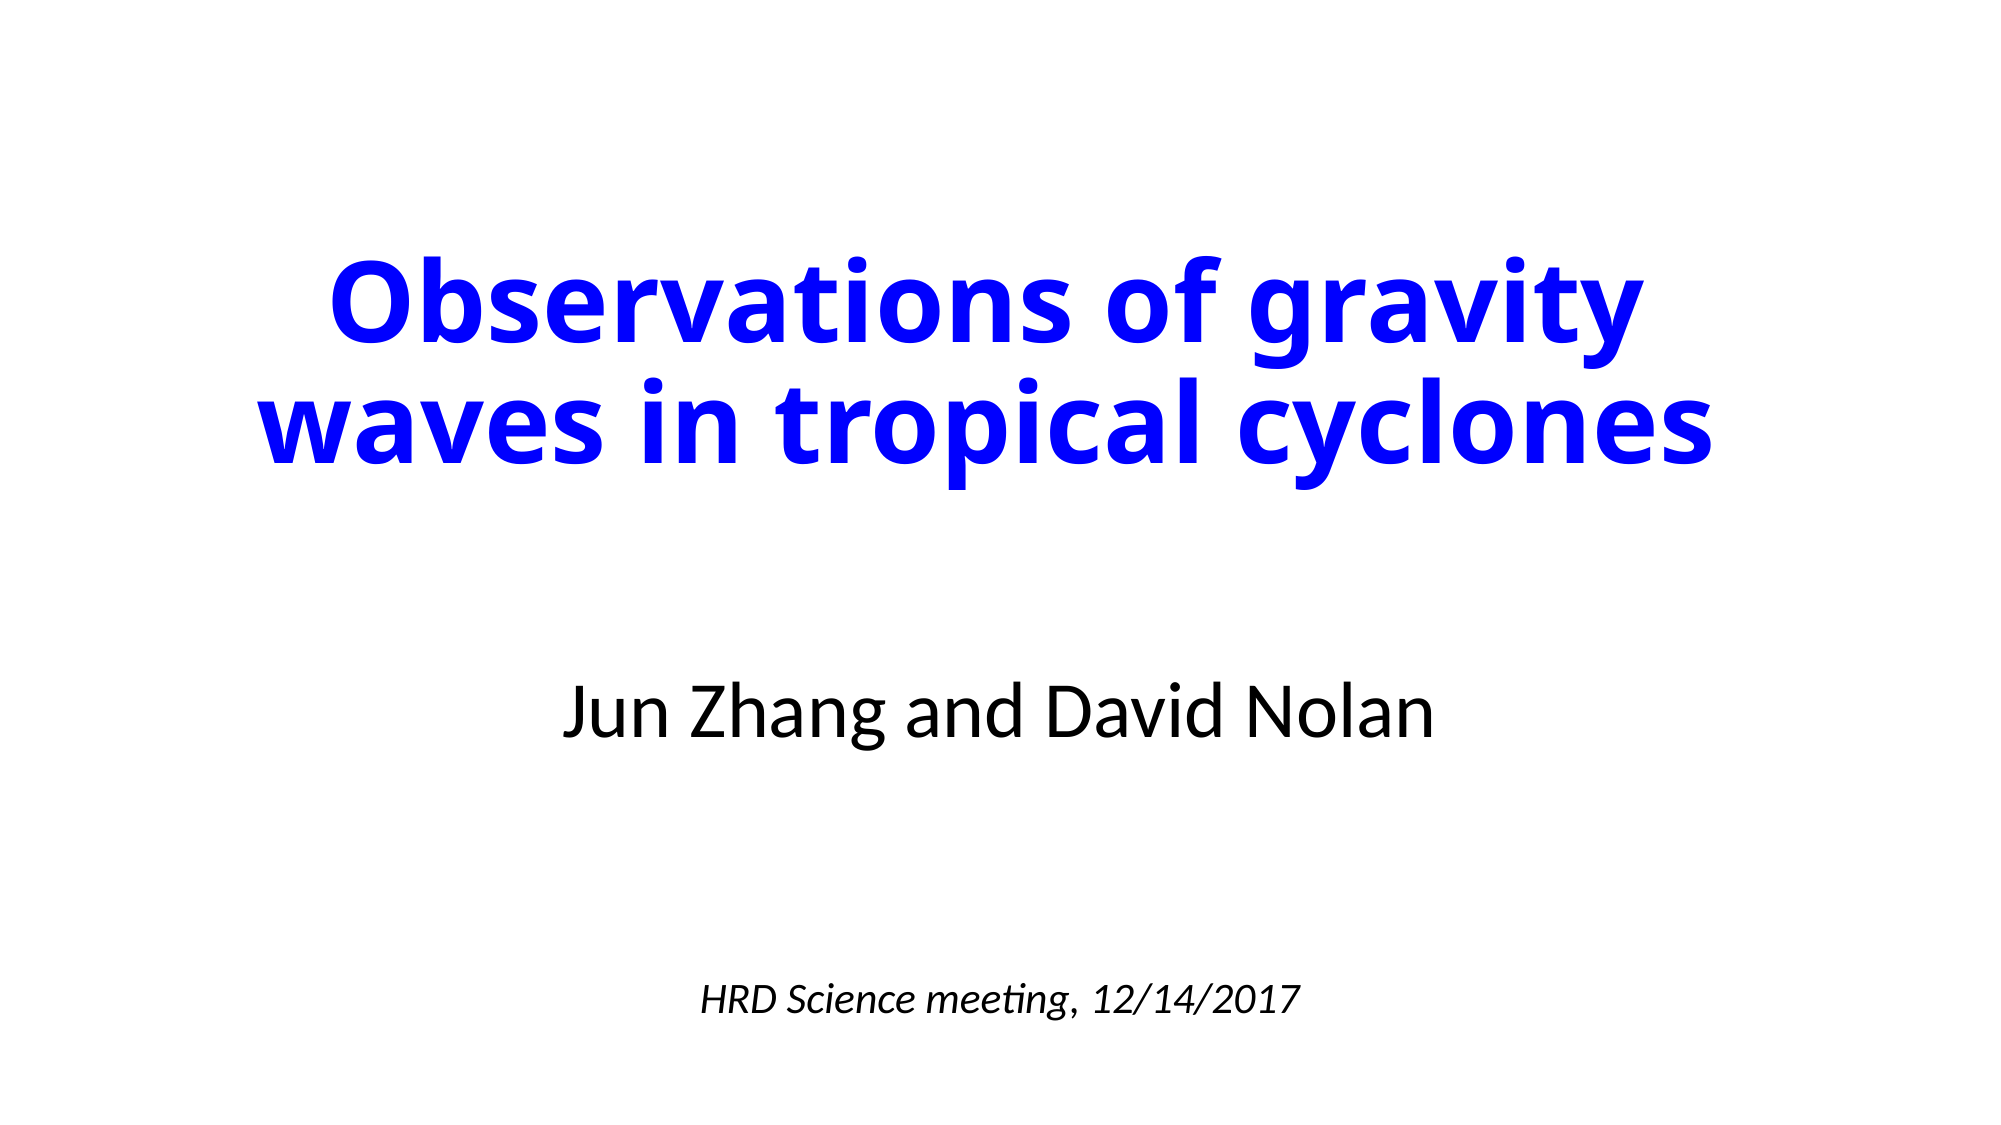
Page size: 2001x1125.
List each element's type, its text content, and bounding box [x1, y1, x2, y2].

subtitle Jun Zhang and David Nolan HRD Science meeting, 12/14/2017 [249, 590, 1750, 1031]
title Observations of gravity waves in tropical cyclones [236, 103, 1736, 496]
